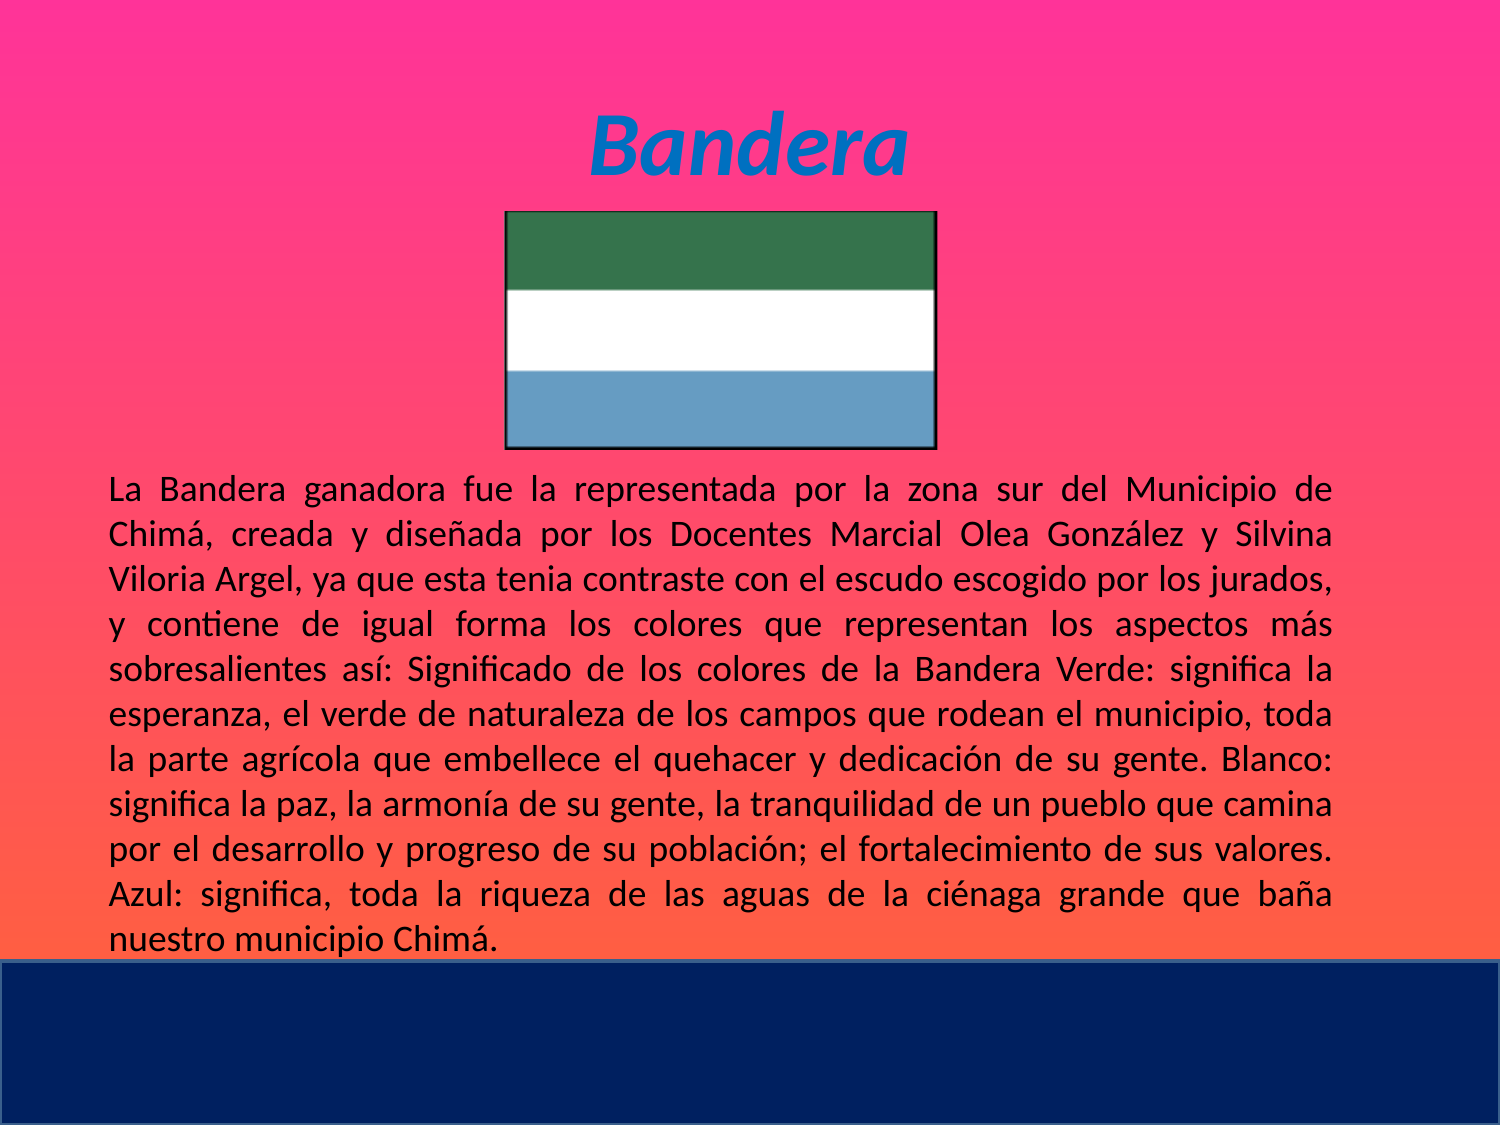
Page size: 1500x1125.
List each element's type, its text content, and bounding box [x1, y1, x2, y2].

text_box La Bandera ganadora fue la representada por la zona sur del Municipio de Chimá, creada y diseñada por los Docentes Marcial Olea González y Silvina Viloria Argel, ya que esta tenia contraste con el escudo escogido por los jurados, y contiene de igual forma los colores que representan los aspectos más sobresalientes así: Significado de los colores de la Bandera Verde: significa la esperanza, el verde de naturaleza de los campos que rodean el municipio, toda la parte agrícola que embellece el quehacer y dedicación de su gente. Blanco: significa la paz, la armonía de su gente, la tranquilidad de un pueblo que camina por el desarrollo y progreso de su población; el fortalecimiento de sus valores. Azul: significa, toda la riqueza de las aguas de la ciénaga grande que baña nuestro municipio Chimá. [93, 456, 1348, 959]
text_box [0, 959, 1500, 1125]
title Bandera [75, 45, 1425, 233]
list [503, 210, 938, 451]
